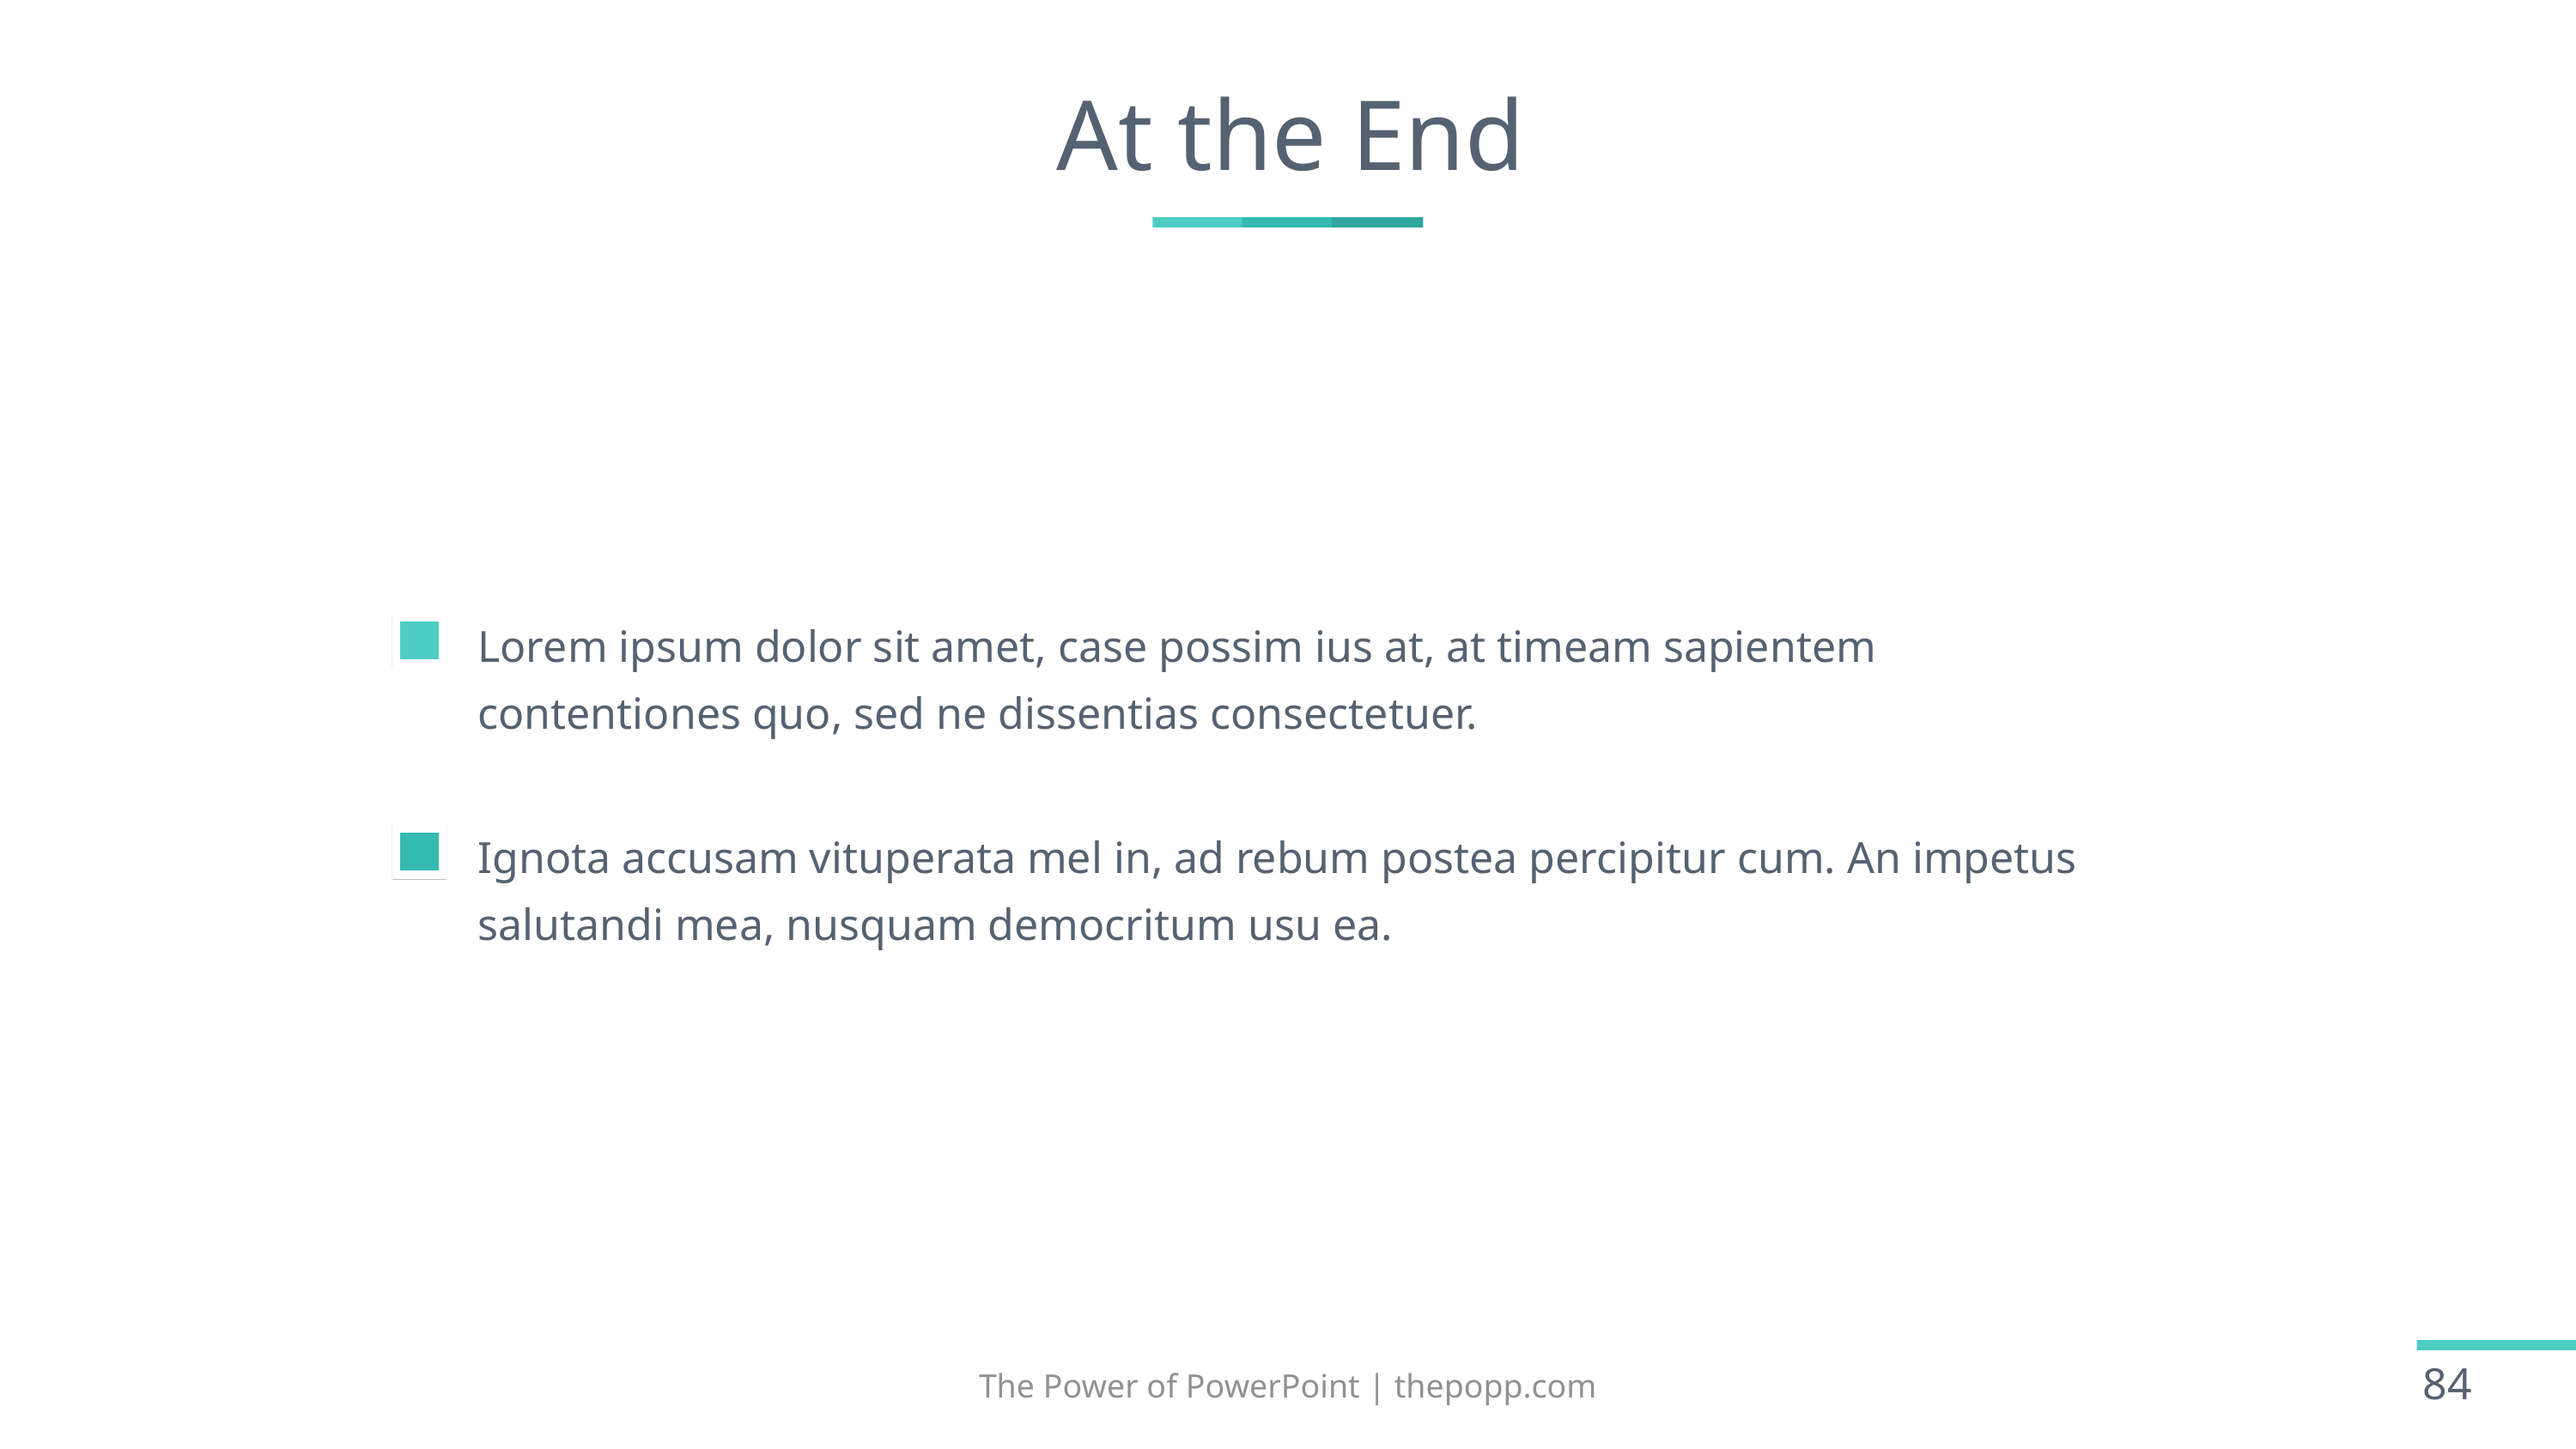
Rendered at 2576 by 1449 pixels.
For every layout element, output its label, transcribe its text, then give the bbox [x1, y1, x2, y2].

title At the End [69, 49, 2512, 230]
footer The Power of PowerPoint | thepopp.com [853, 1349, 1723, 1427]
list Ignota accusam vituperata mel in, ad rebum postea percipitur cum. An impetus salutandi mea, nusquam democritum usu ea. [465, 808, 2147, 982]
slide_number 84 [2409, 1351, 2576, 1421]
list Lorem ipsum dolor sit amet, case possim ius at, at timeam sapientem contentiones quo, sed ne dissentias consectetuer. [465, 597, 2147, 771]
